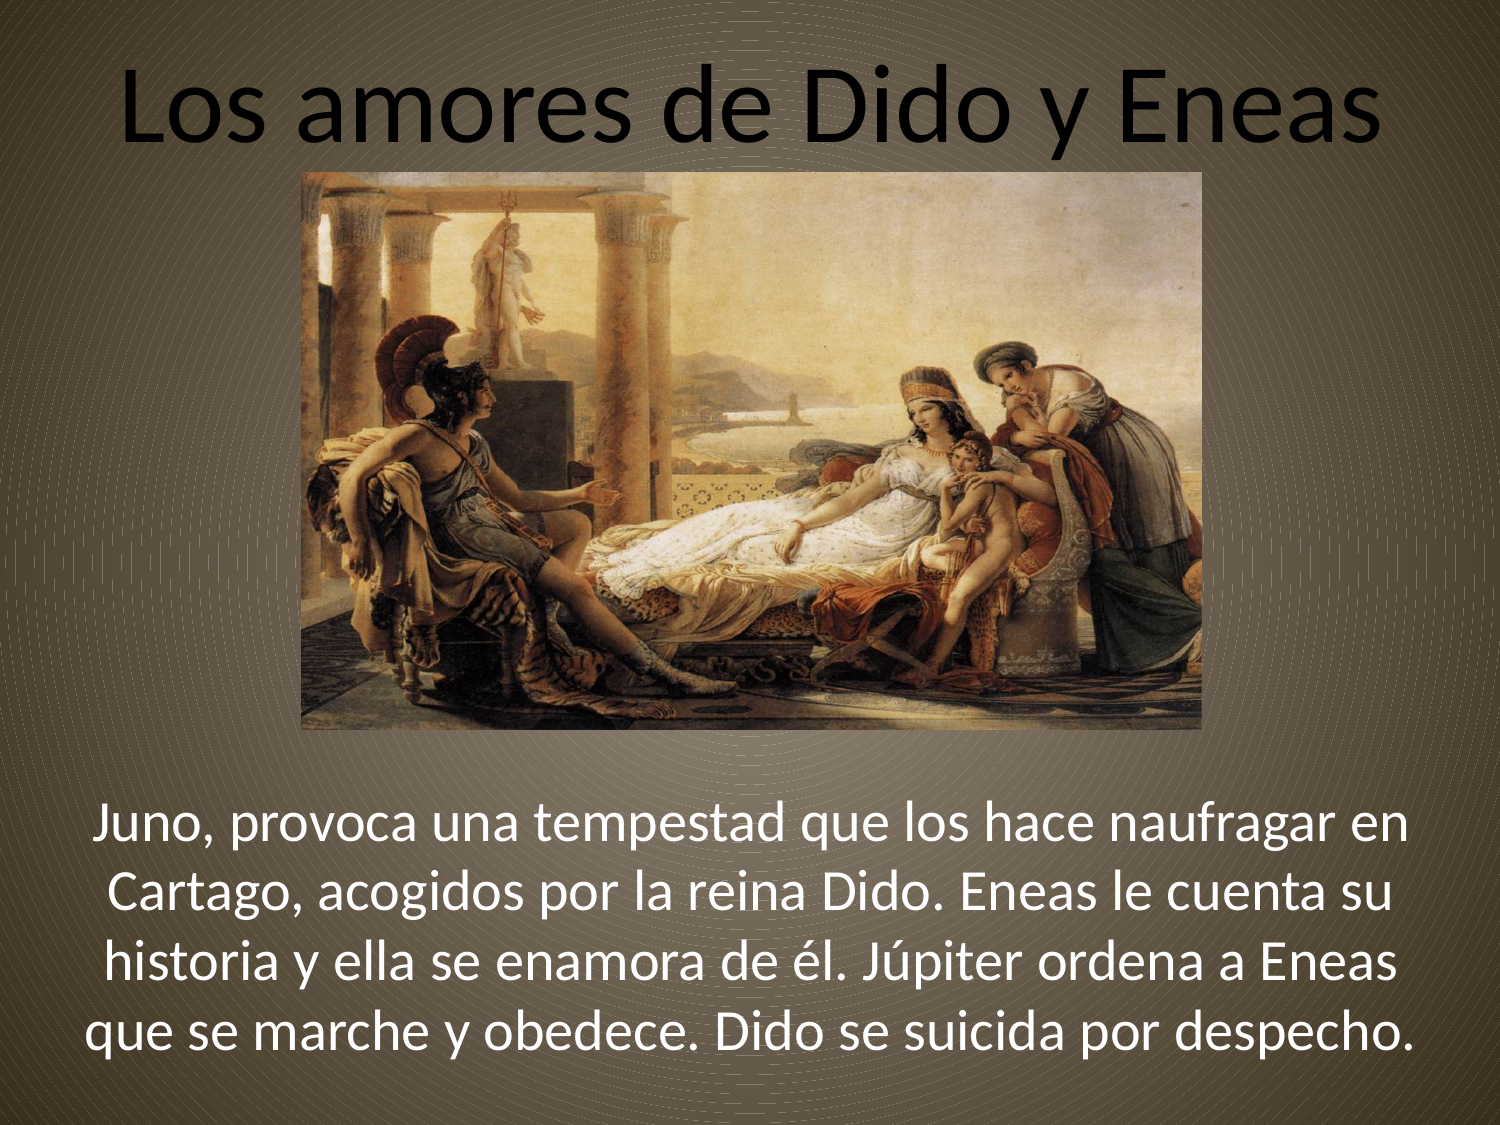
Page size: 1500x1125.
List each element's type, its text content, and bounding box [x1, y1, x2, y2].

picture [300, 172, 1202, 731]
title Los amores de Dido y Eneas [76, 3, 1427, 192]
list Juno, provoca una tempestad que los hace naufragar en Cartago, acogidos por la reina Dido. Eneas le cuenta su historia y ella se enamora de él. Júpiter ordena a Eneas que se marche y obedece. Dido se suicida por despecho. [48, 775, 1455, 1045]
